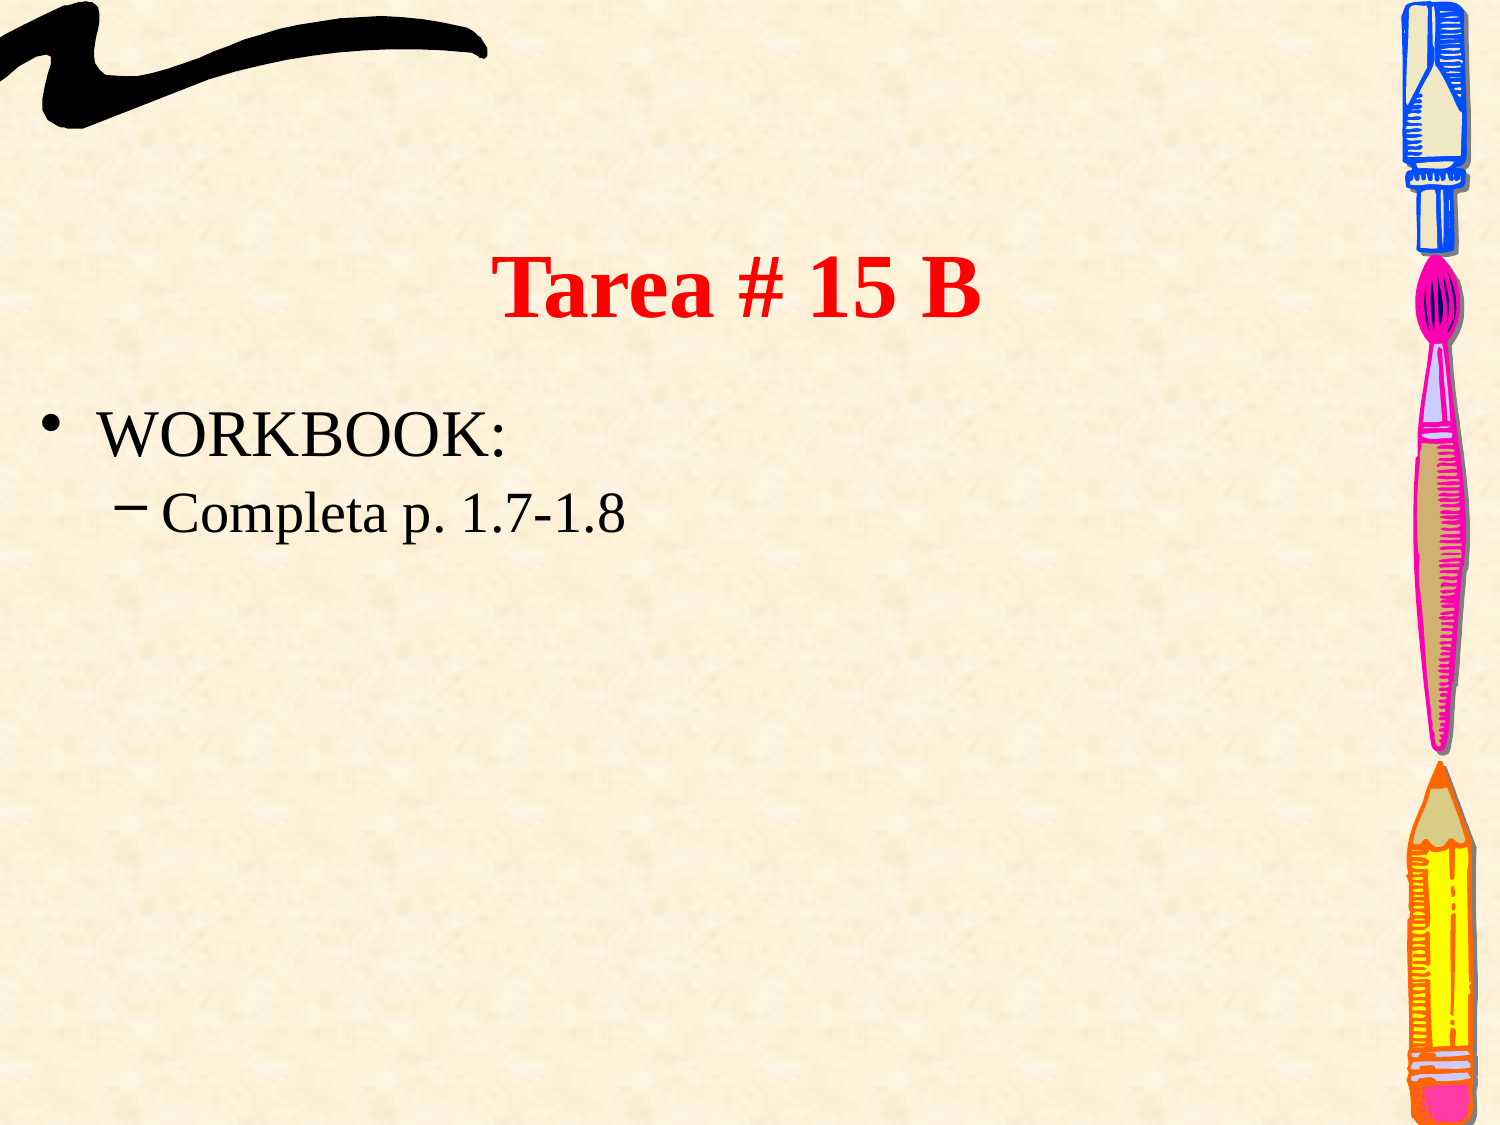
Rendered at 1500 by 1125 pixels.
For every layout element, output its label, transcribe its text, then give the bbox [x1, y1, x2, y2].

text_box Tarea # 15 B [99, 187, 1375, 375]
picture [0, 0, 1500, 1125]
list WORKBOOK: Completa p. 1.7-1.8 [24, 212, 1388, 1013]
